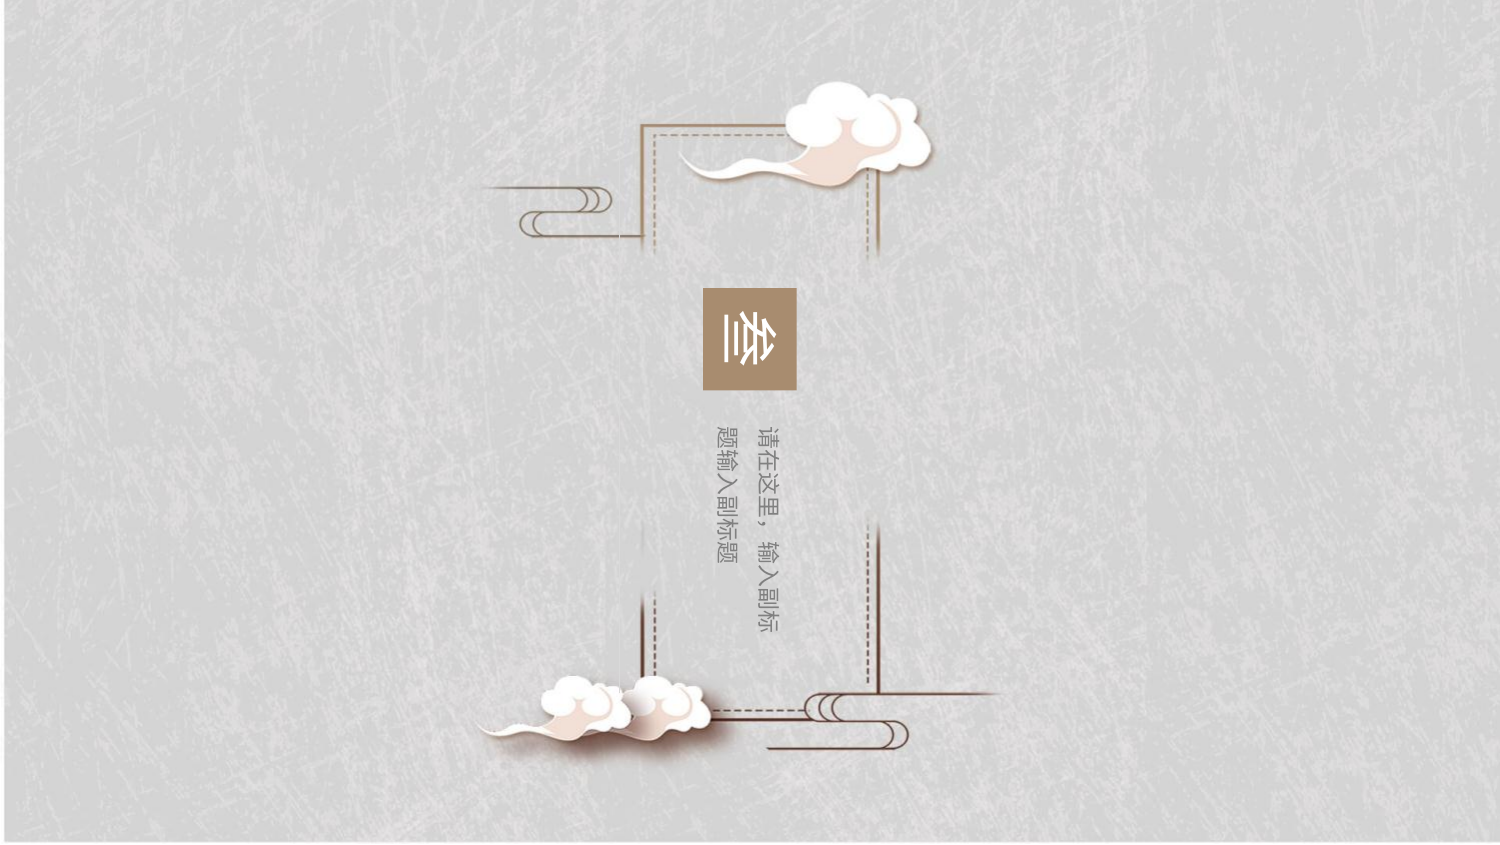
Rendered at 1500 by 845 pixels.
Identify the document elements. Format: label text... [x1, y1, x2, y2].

text_box 叁 [703, 288, 797, 391]
picture [0, 0, 1500, 844]
text_box 请在这里，输入副标 题输入副标题 [660, 421, 809, 641]
